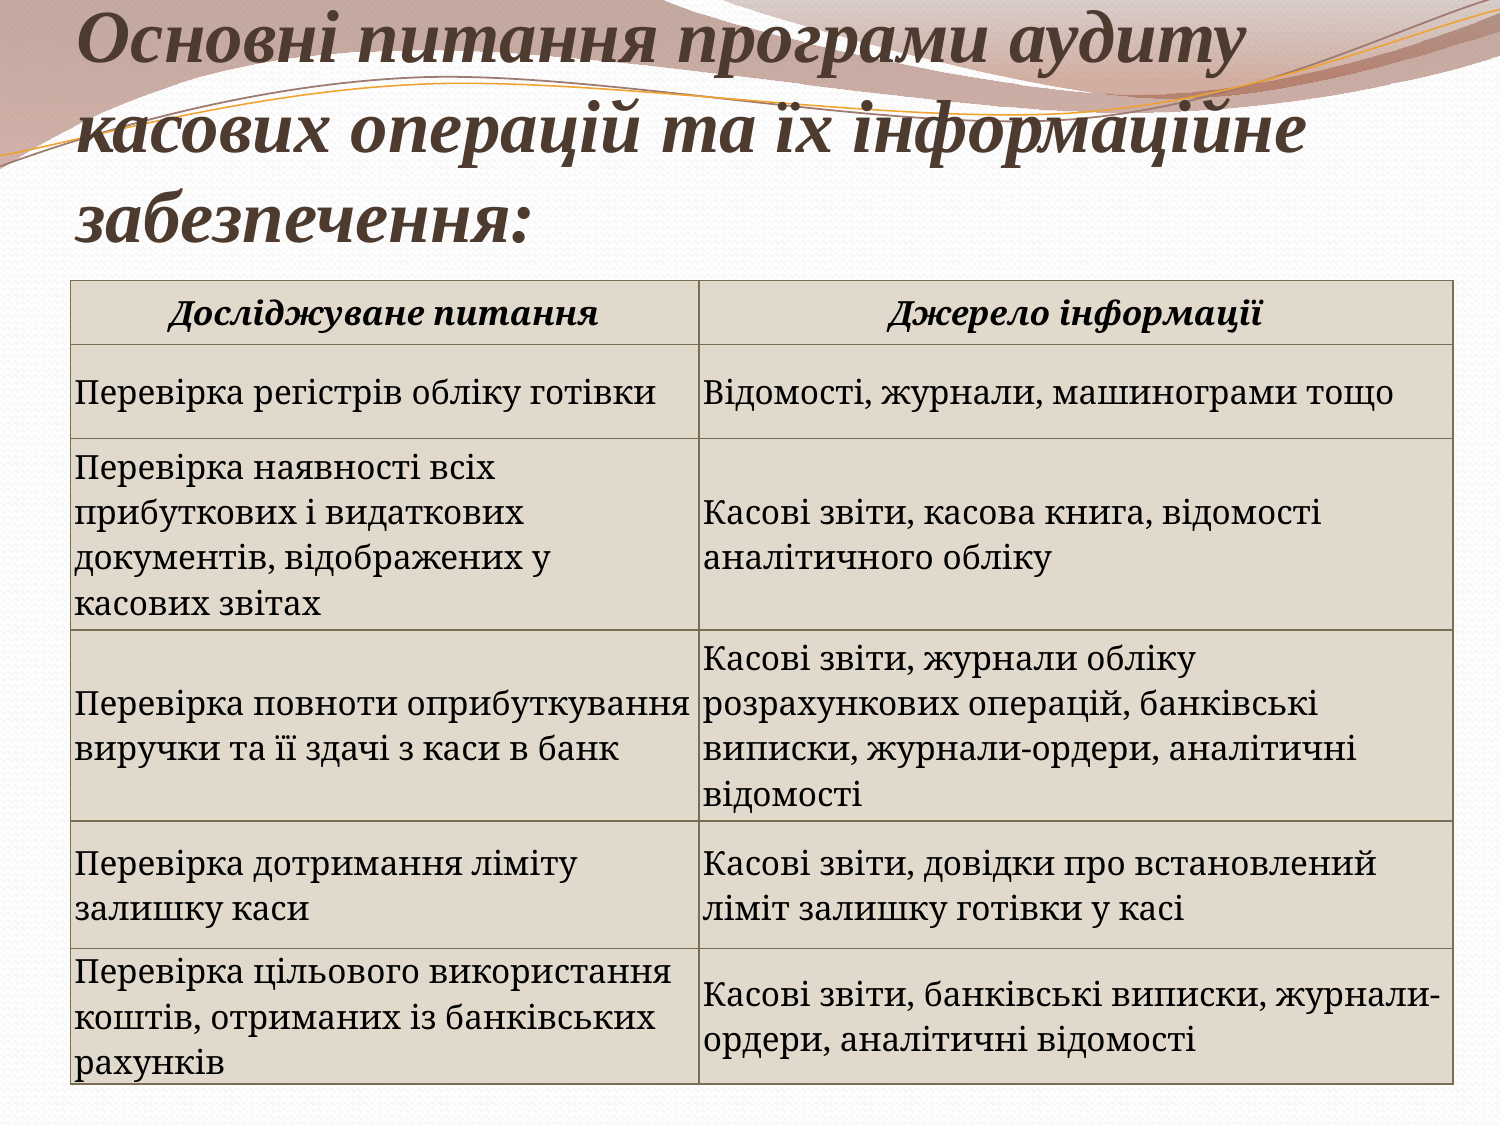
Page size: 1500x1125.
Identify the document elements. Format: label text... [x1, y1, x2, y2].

table_cell Перевірка повноти оприбуткування виручки та її здачі з каси в банк [71, 631, 698, 820]
table_cell Відомості, журнали, машинограми тощо [700, 345, 1452, 438]
table_cell Касові звіти, журнали обліку розрахункових операцій, банківські виписки, журнали-ордери, аналітичні відомості [700, 631, 1452, 820]
table_cell Касові звіти, банківські виписки, журнали-ордери, аналітичні відомості [700, 949, 1452, 1083]
table_cell Перевірка цільового використання коштів, отриманих із банківських рахунків [71, 949, 698, 1083]
title Основні питання програми аудиту касових операцій та їх інформаційне забезпечення: [76, 90, 1459, 338]
table_header Джерело інформації [700, 281, 1452, 344]
table_cell Перевірка дотримання ліміту залишку каси [71, 822, 698, 948]
table_cell Перевірка регістрів обліку готівки [71, 345, 698, 438]
table_cell Касові звіти, касова книга, відомості аналітичного обліку [700, 439, 1452, 629]
table_cell Перевірка наявності всіх прибуткових і видаткових документів, відображених у касових звітах [71, 439, 698, 629]
table_cell Касові звіти, довідки про встановлений ліміт залишку готівки у касі [700, 822, 1452, 948]
table_header Досліджуване питання [71, 281, 698, 344]
